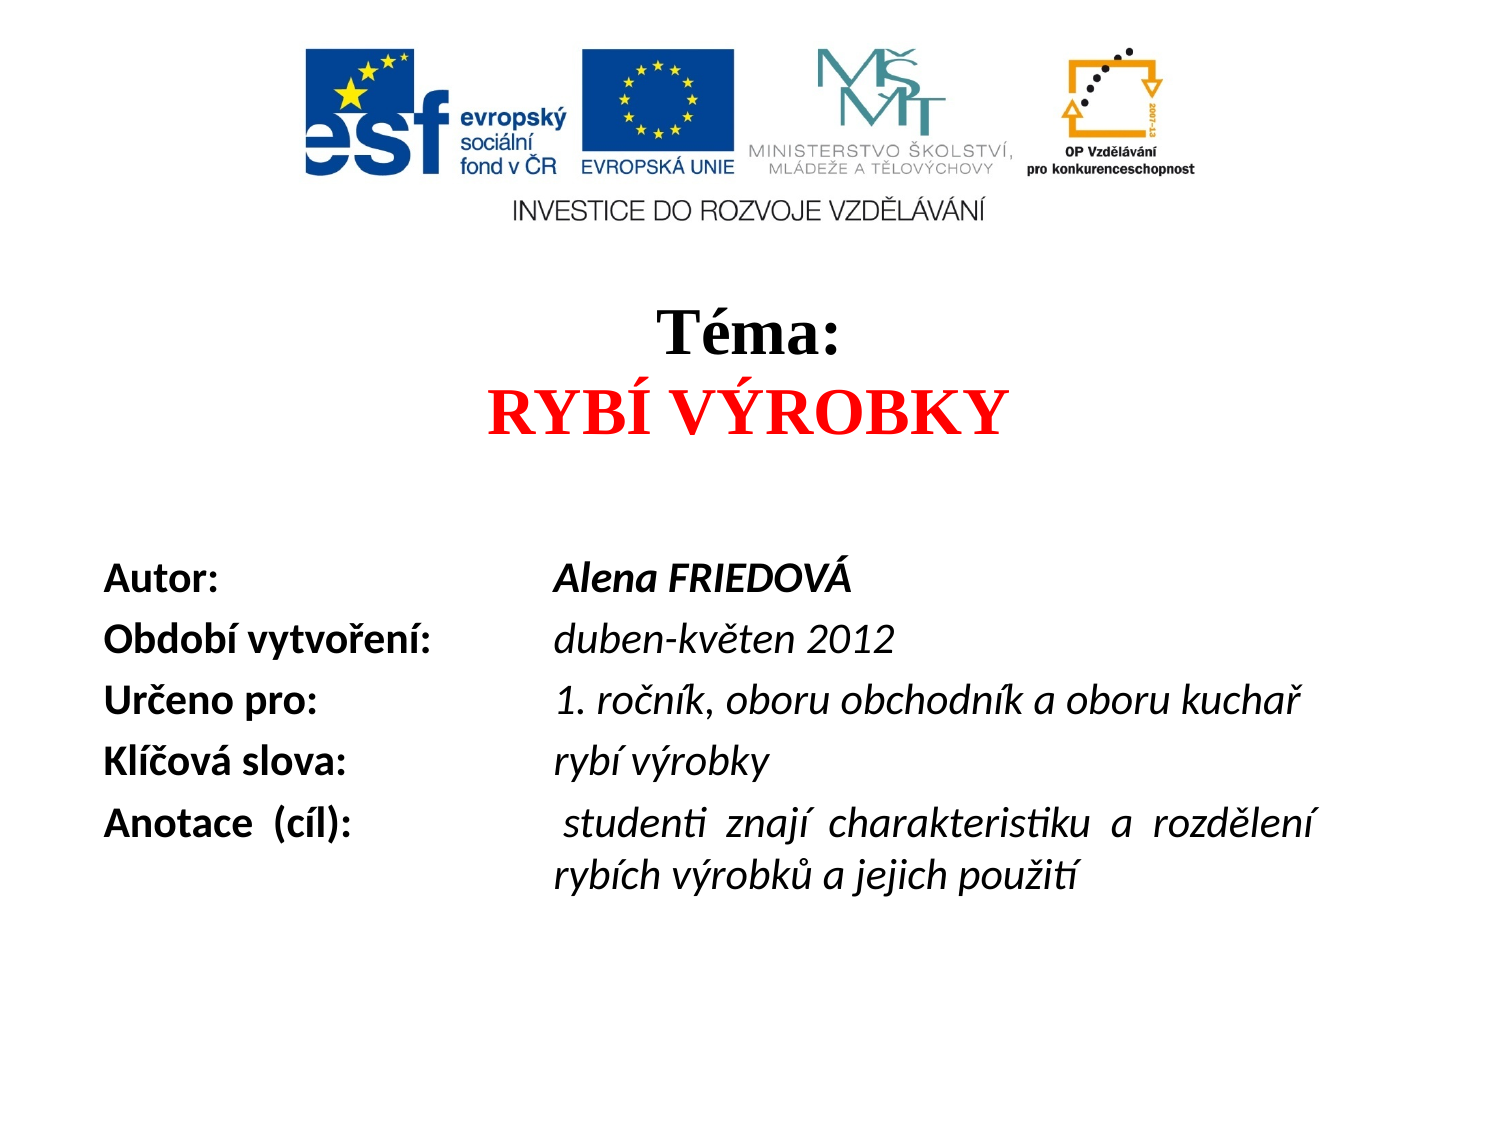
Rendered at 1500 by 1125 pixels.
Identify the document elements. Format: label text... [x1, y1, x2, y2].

title Téma: RYBÍ VÝROBKY [112, 278, 1388, 457]
picture [277, 30, 1223, 238]
subtitle Autor: Alena FRIEDOVÁ Období vytvoření: duben-květen 2012 Určeno pro: 1. ročník, oboru obchodník a oboru kuchař Klíčová slova: rybí výrobky Anotace (cíl): studenti znají charakteristiku a rozdělení rybích výrobků a jejich použití [88, 479, 1376, 1024]
